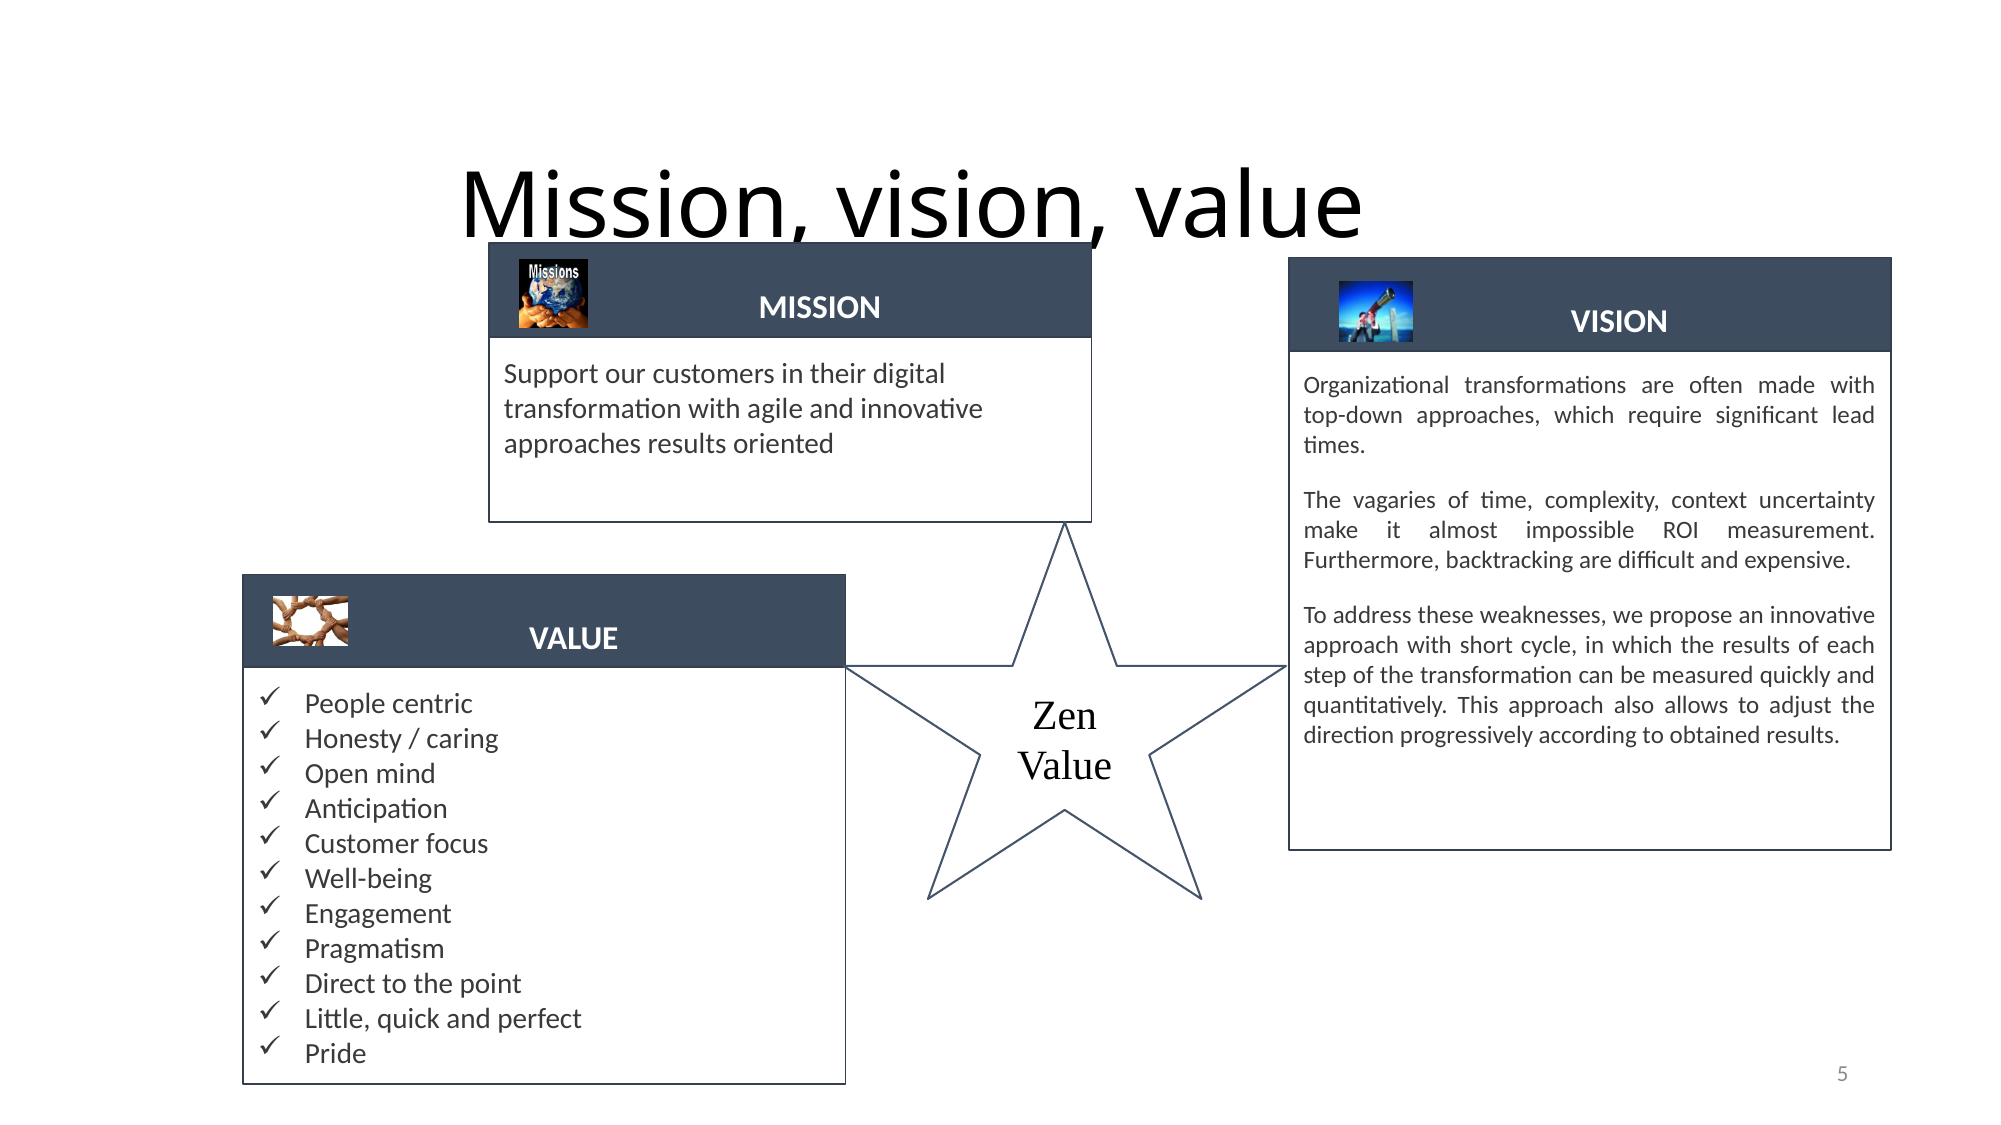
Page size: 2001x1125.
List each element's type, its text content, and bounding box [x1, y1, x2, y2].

text_box MISSION [489, 243, 1092, 336]
text_box Zen Value [842, 520, 1287, 900]
slide_number 5 [1413, 1042, 1864, 1103]
title Mission, vision, value [443, 102, 1906, 313]
text_box Support our customers in their digital transformation with agile and innovative approaches results oriented [489, 336, 1092, 522]
picture [519, 259, 588, 328]
text_box VISION [1288, 257, 1892, 351]
picture [273, 596, 348, 646]
text_box People centric Honesty / caring Open mind Anticipation Customer focus Well-being Engagement Pragmatism Direct to the point Little, quick and perfect Pride [243, 666, 846, 1085]
picture [1339, 281, 1413, 342]
text_box VALUE [243, 574, 846, 666]
text_box Organizational transformations are often made with top-down approaches, which require significant lead times. The vagaries of time, complexity, context uncertainty make it almost impossible ROI measurement. Furthermore, backtracking are difficult and expensive. To address these weaknesses, we propose an innovative approach with short cycle, in which the results of each step of the transformation can be measured quickly and quantitatively. This approach also allows to adjust the direction progressively according to obtained results. [1288, 351, 1892, 850]
